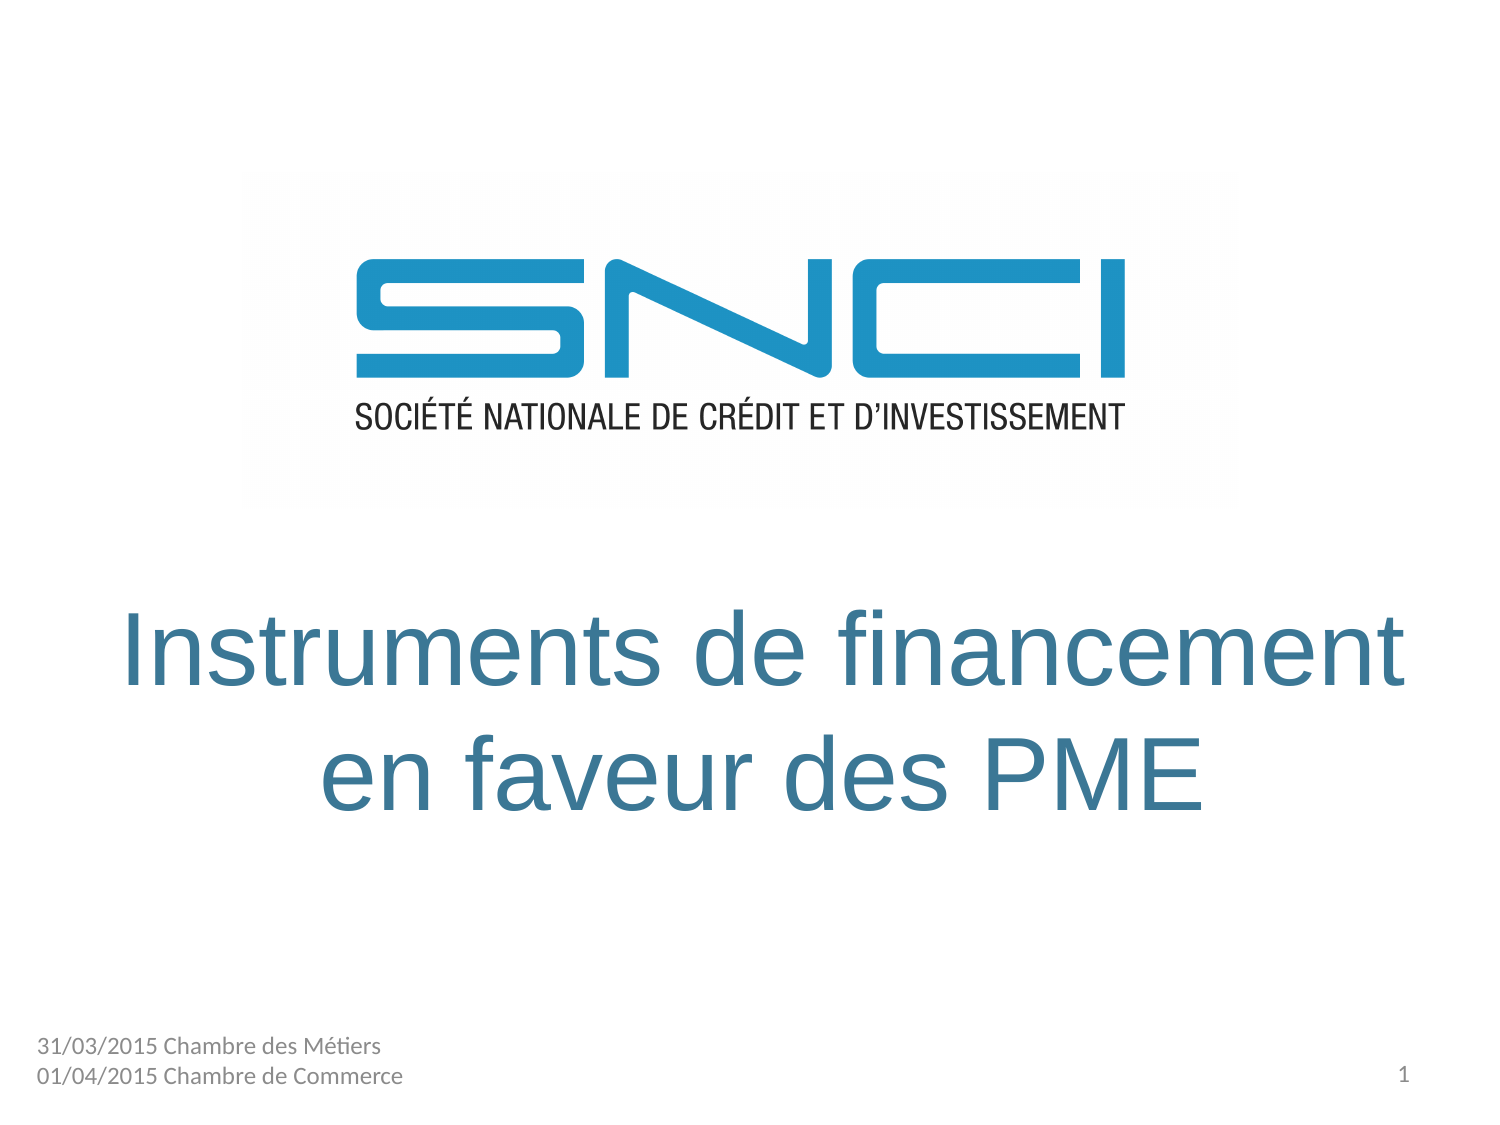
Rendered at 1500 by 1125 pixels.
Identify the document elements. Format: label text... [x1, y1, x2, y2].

picture [241, 172, 1239, 509]
slide_number 1 [1074, 1042, 1425, 1103]
title Instruments de financement en faveur des PME [54, 562, 1442, 851]
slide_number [21, 1011, 426, 1108]
